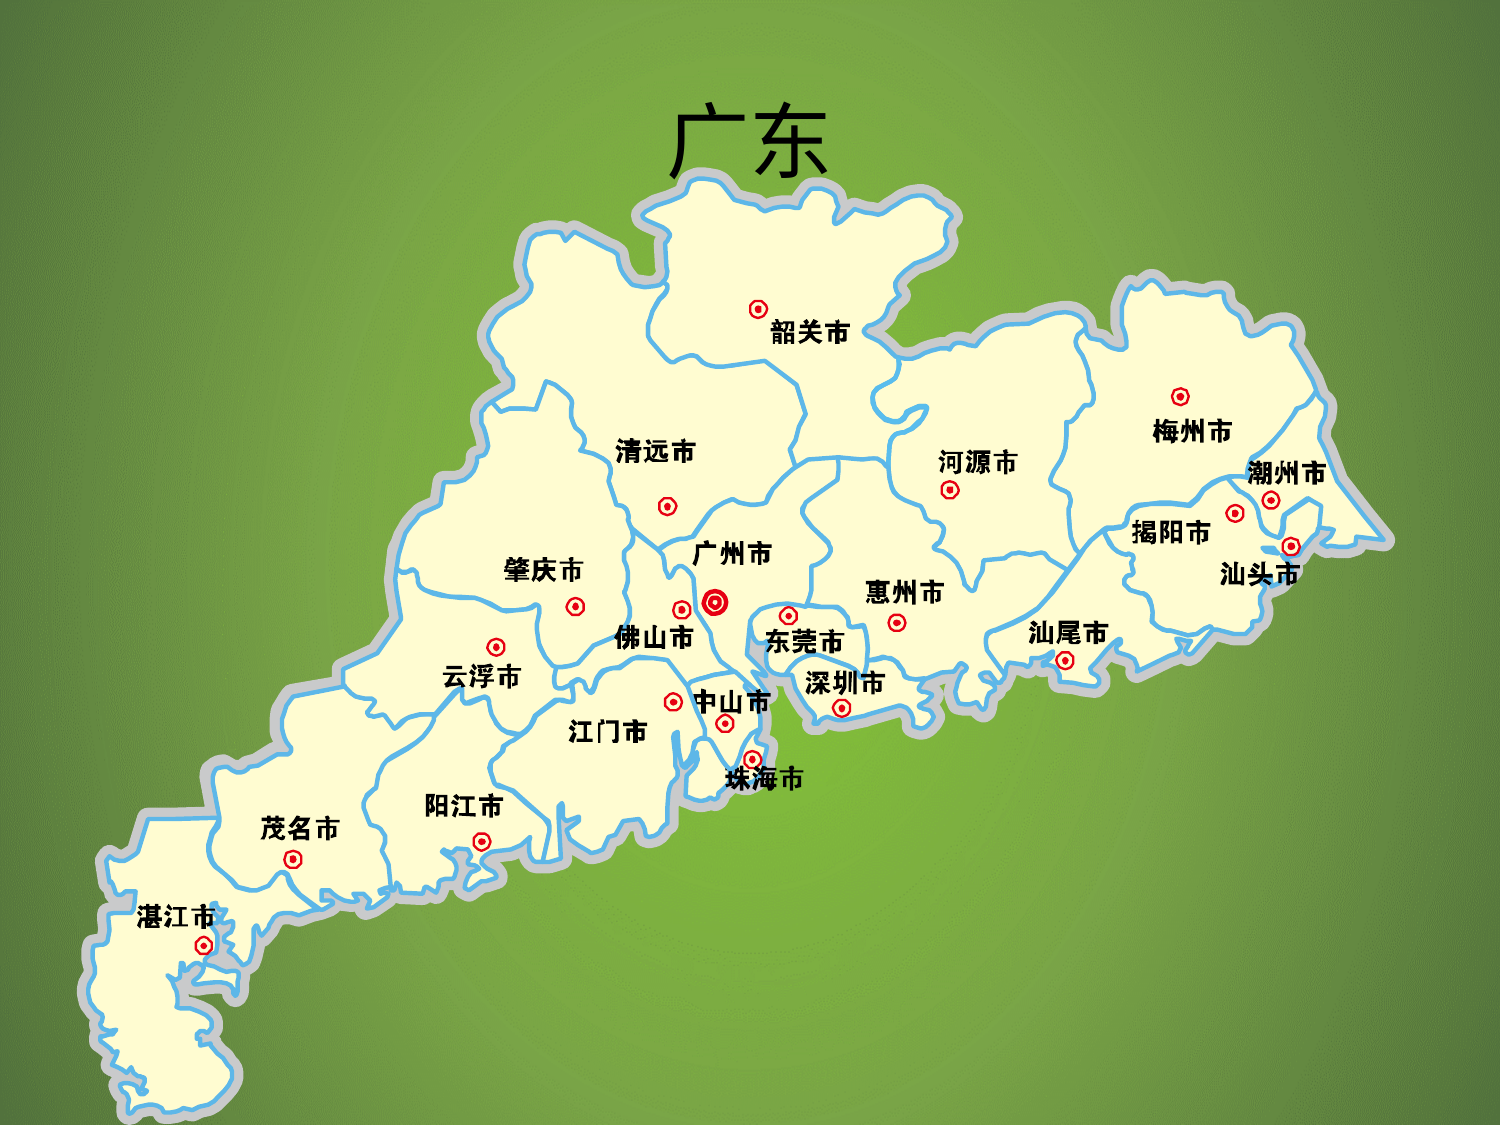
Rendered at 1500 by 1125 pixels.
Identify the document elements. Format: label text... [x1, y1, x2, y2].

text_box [76, 166, 1411, 1125]
title 广东 [75, 45, 1425, 233]
text_box [0, 0, 1500, 1125]
